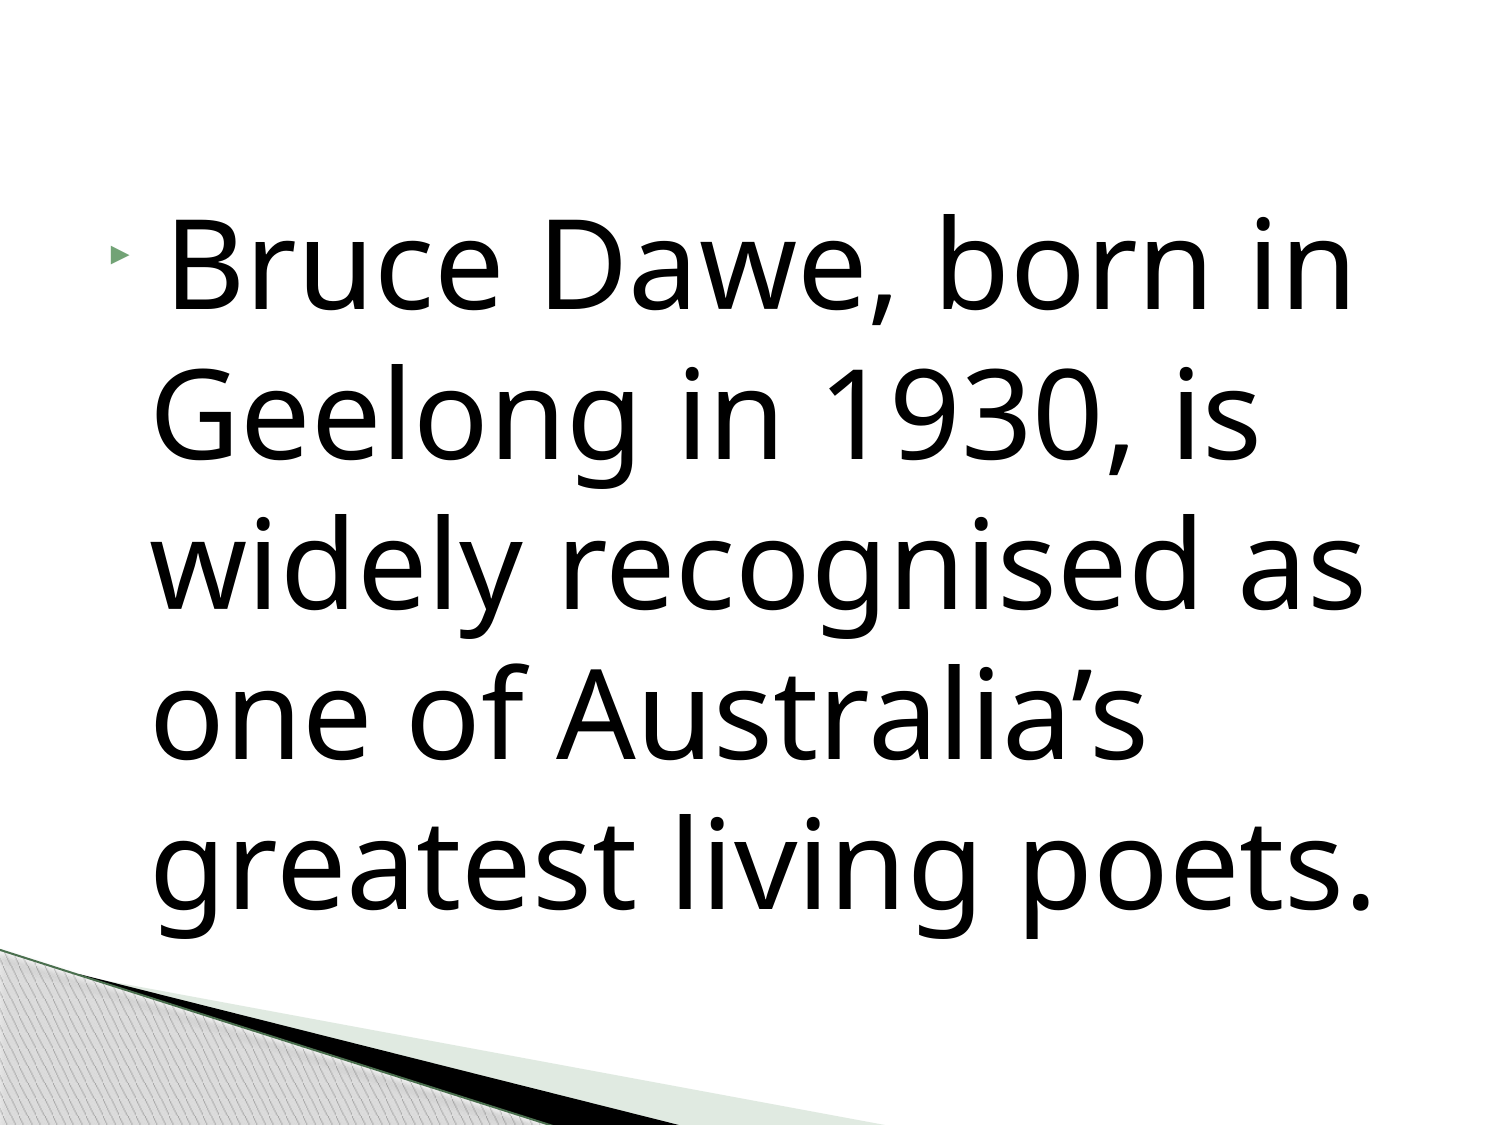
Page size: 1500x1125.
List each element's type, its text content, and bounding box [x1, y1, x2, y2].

list Bruce Dawe, born in Geelong in 1930, is widely recognised as one of Australia’s greatest living poets. [75, 101, 1425, 986]
